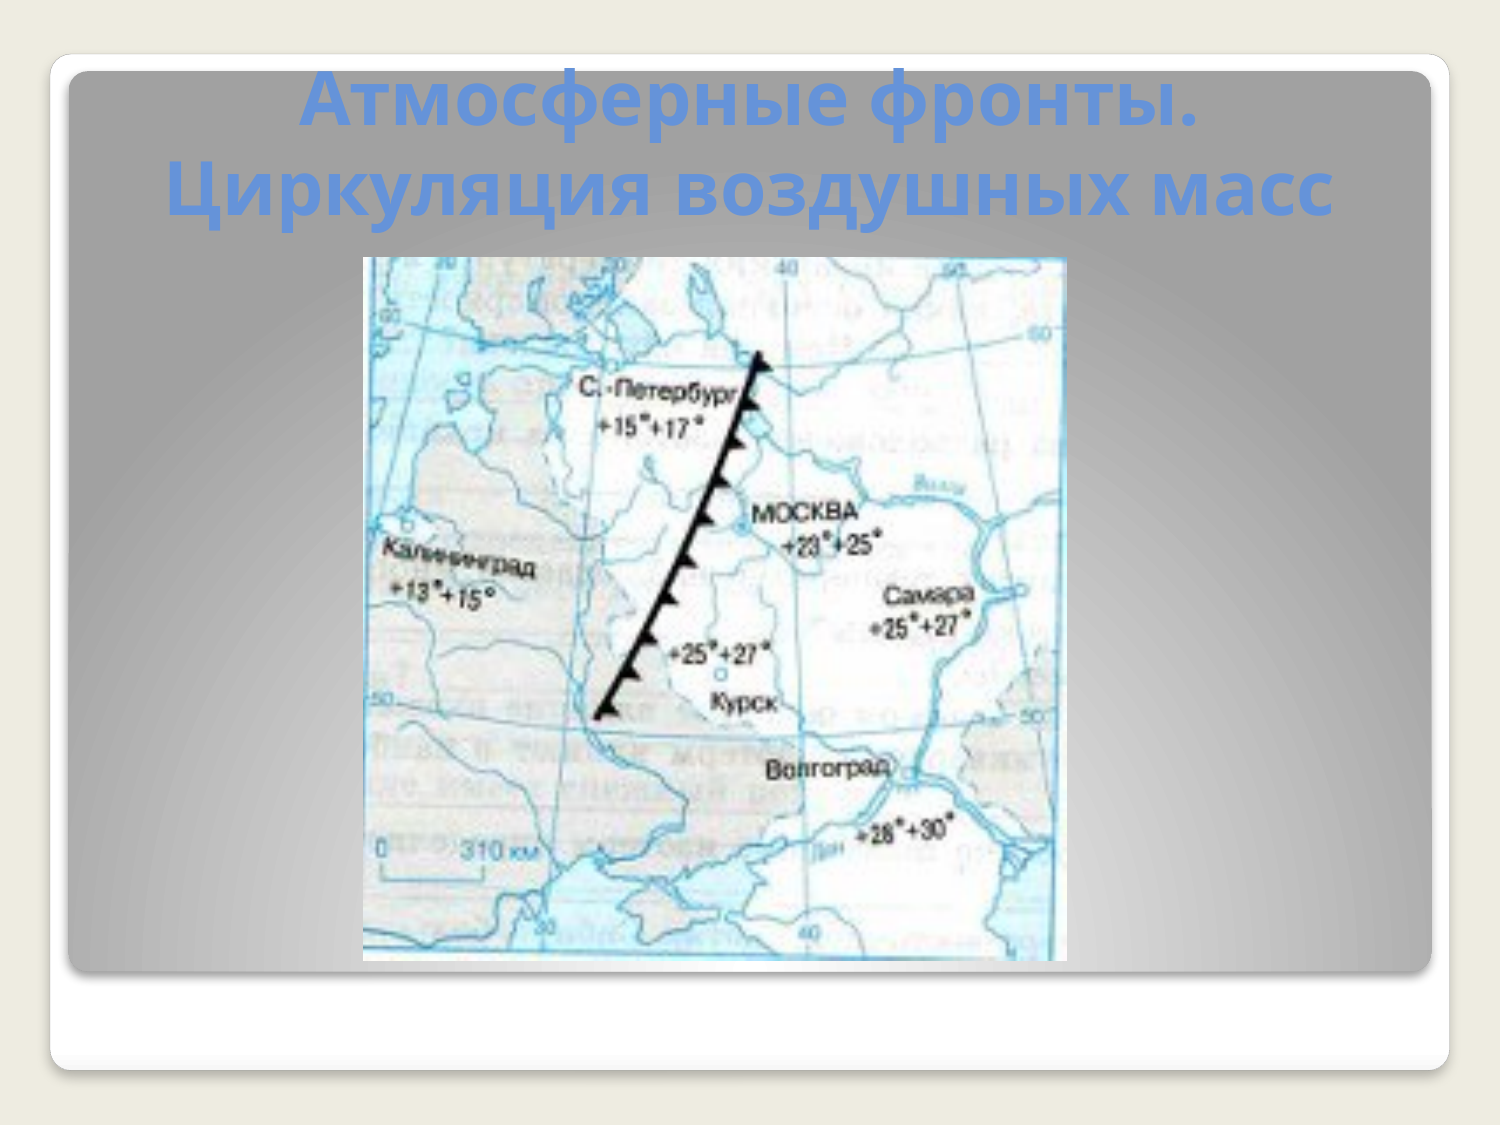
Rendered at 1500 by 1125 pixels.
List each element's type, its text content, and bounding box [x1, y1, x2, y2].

title Атмосферные фронты. Циркуляция воздушных масс [112, 37, 1388, 238]
picture [362, 257, 1067, 962]
